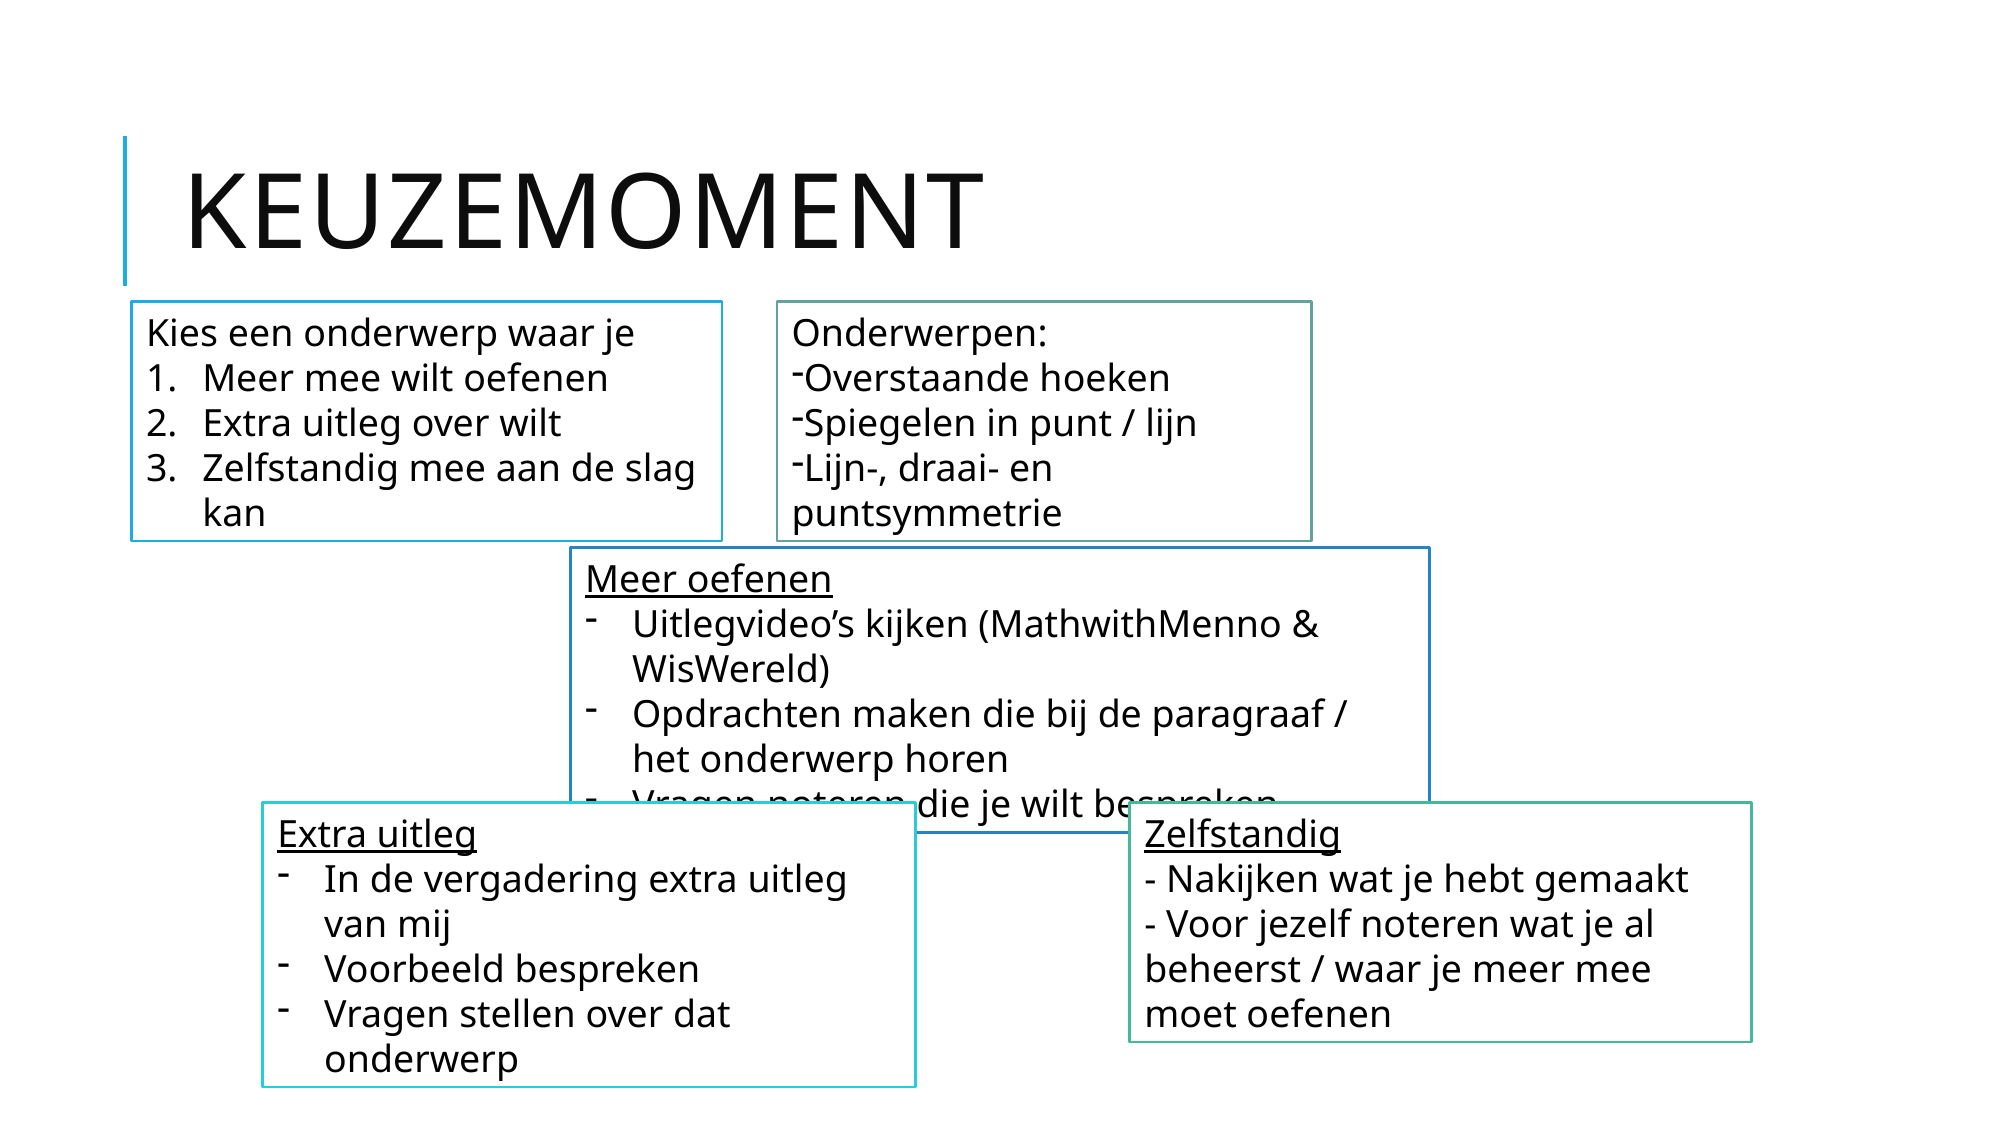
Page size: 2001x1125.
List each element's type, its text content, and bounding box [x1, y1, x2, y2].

title Keuzemoment [168, 96, 1763, 342]
text_box Meer oefenen Uitlegvideo’s kijken (MathwithMenno & WisWereld) Opdrachten maken die bij de paragraaf / het onderwerp horen Vragen noteren die je wilt bespreken [569, 546, 1431, 834]
text_box Kies een onderwerp waar je Meer mee wilt oefenen Extra uitleg over wilt Zelfstandig mee aan de slag kan [130, 300, 723, 542]
text_box Onderwerpen: Overstaande hoeken Spiegelen in punt / lijn Lijn-, draai- en puntsymmetrie [776, 300, 1313, 542]
text_box Extra uitleg In de vergadering extra uitleg van mij Voorbeeld bespreken Vragen stellen over dat onderwerp [261, 801, 917, 1088]
text_box Zelfstandig - Nakijken wat je hebt gemaakt - Voor jezelf noteren wat je al beheerst / waar je meer mee moet oefenen [1128, 801, 1753, 1043]
